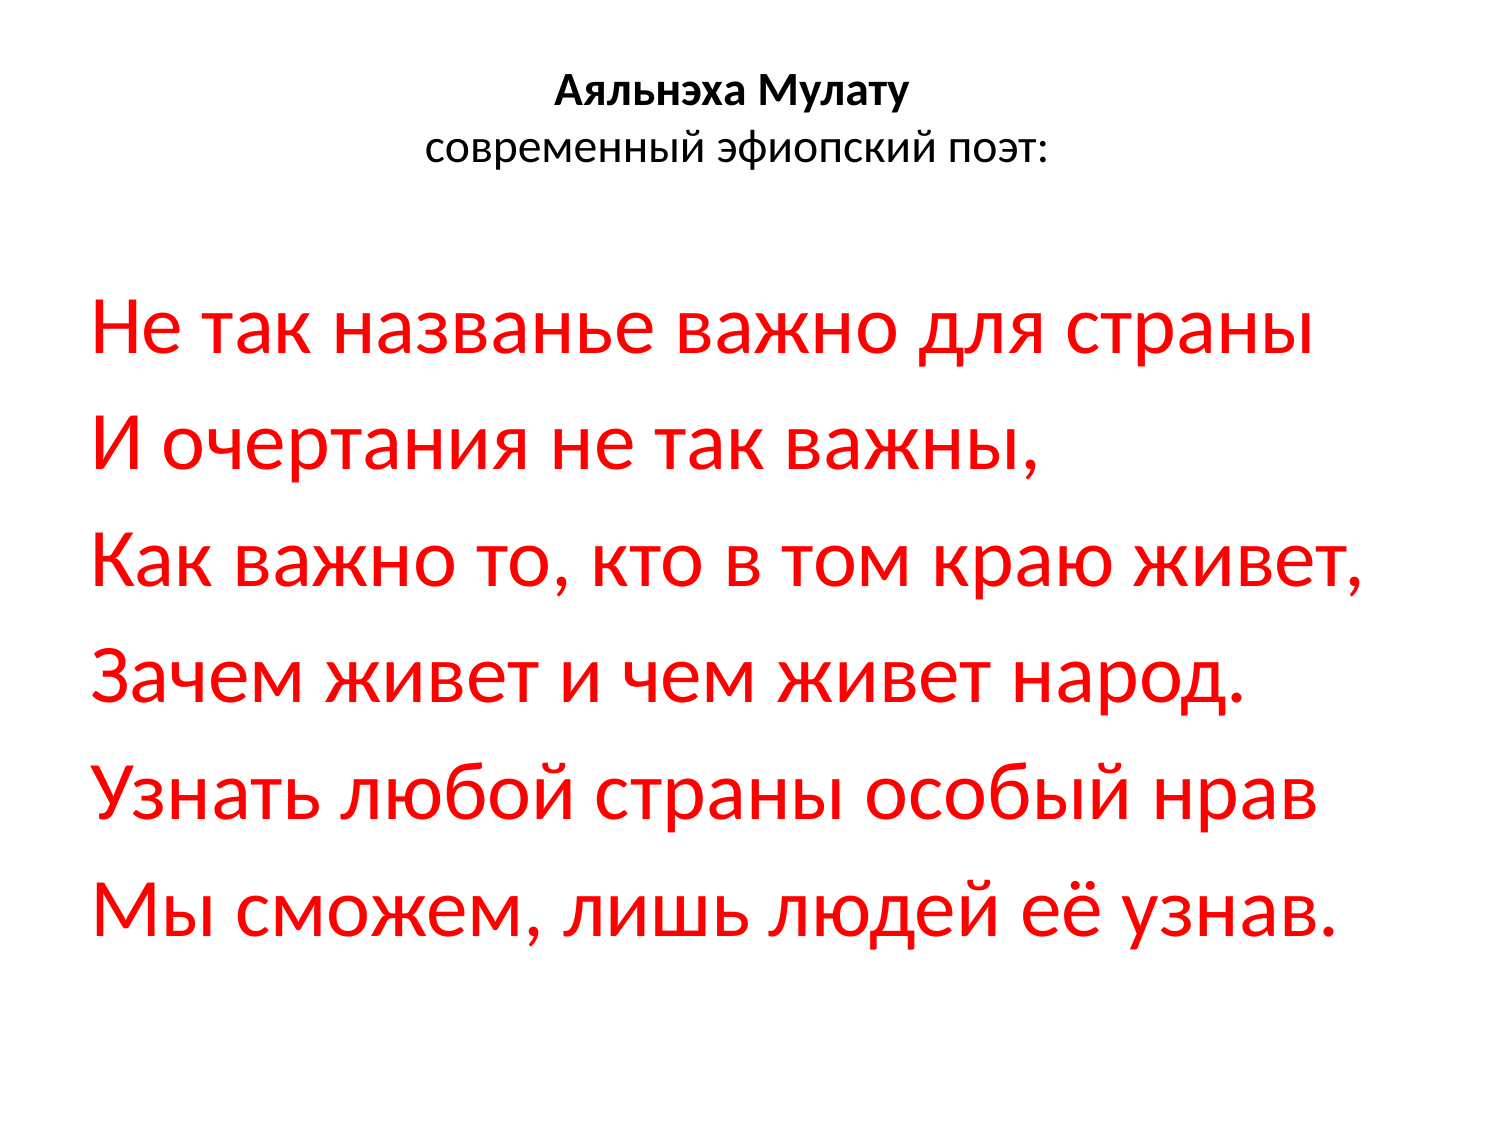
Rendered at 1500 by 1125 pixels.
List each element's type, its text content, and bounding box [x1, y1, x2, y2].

title Аяльнэха Мулату современный эфиопский поэт: [62, 50, 1413, 238]
list Не так названье важно для страны И очертания не так важны, Как важно то, кто в том краю живет, Зачем живет и чем живет народ. Узнать любой страны особый нрав Мы сможем, лишь людей её узнав. [75, 262, 1425, 1005]
